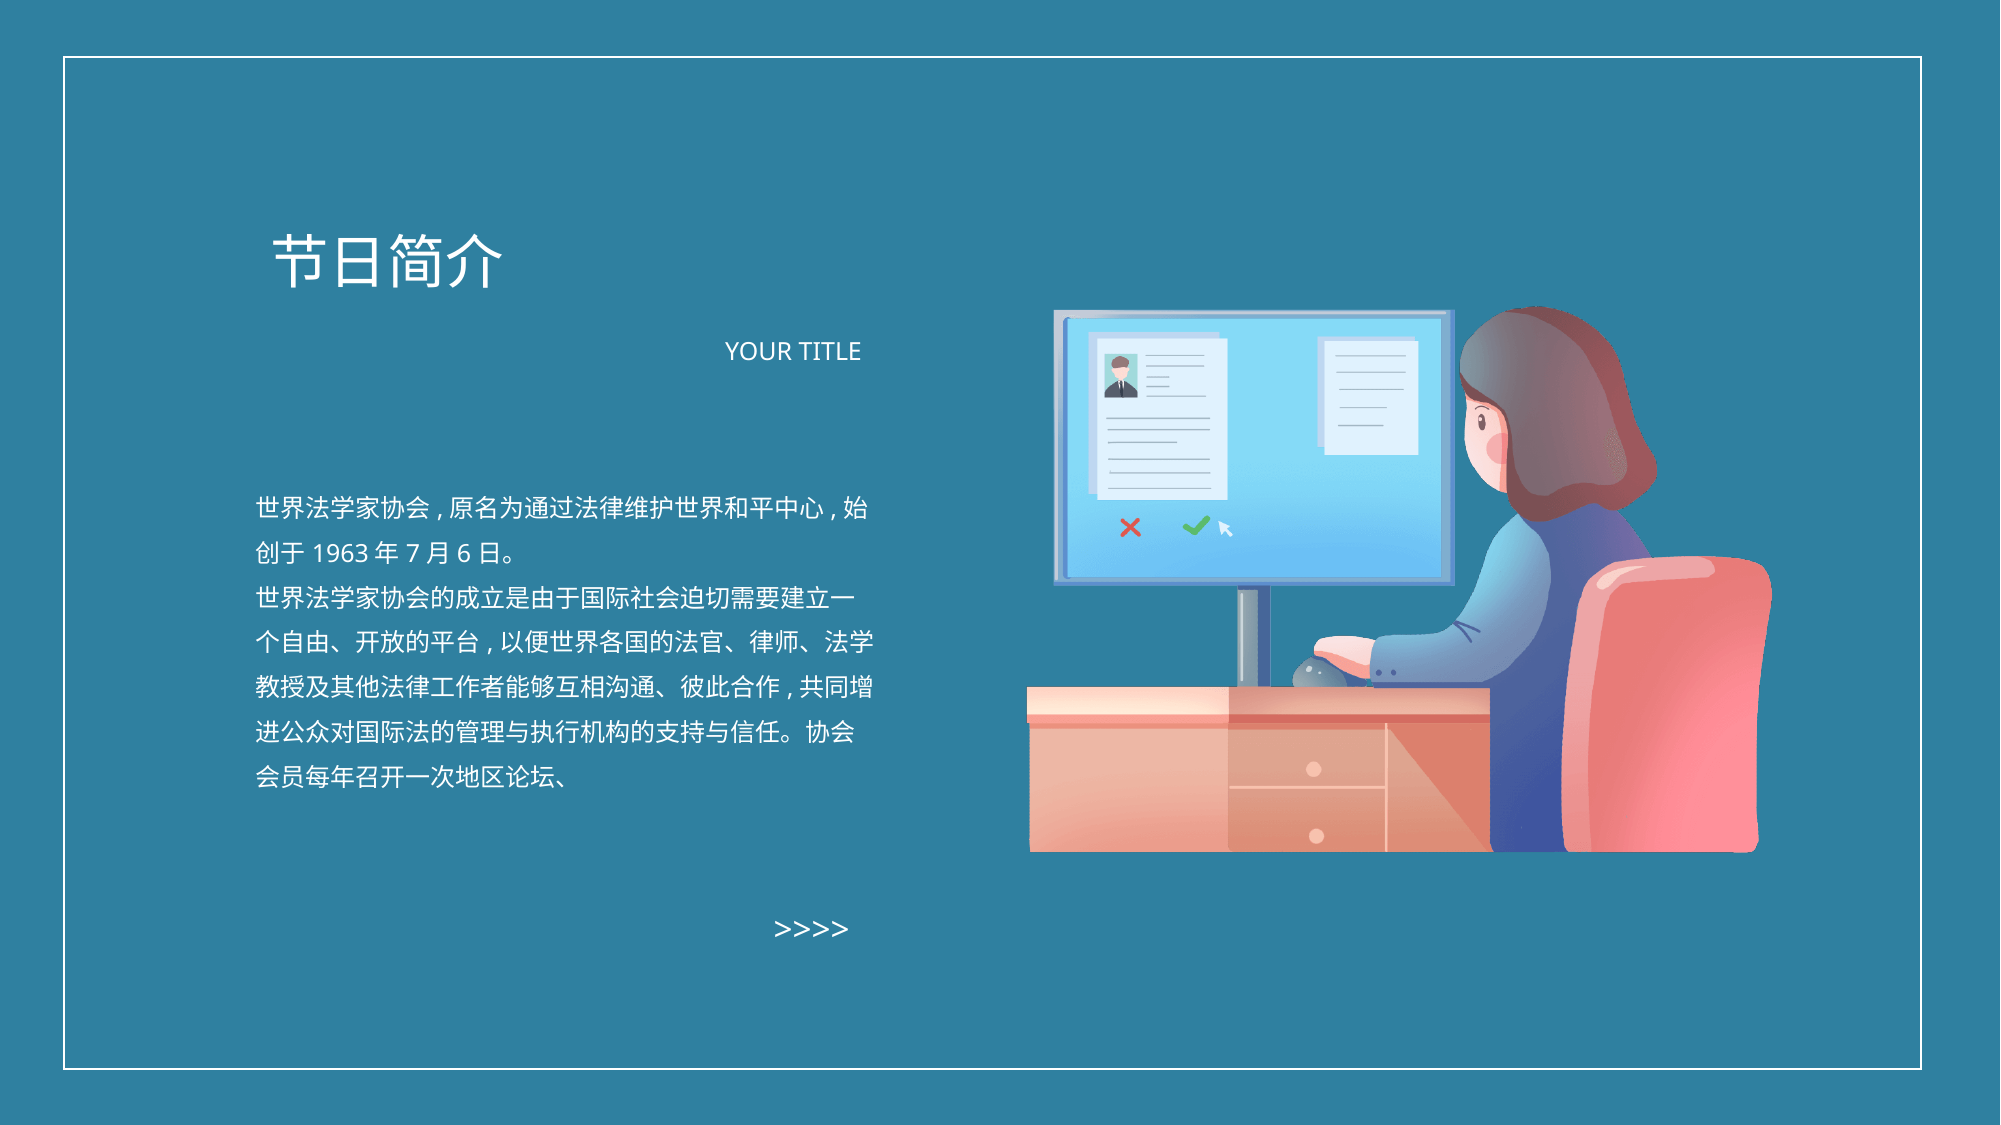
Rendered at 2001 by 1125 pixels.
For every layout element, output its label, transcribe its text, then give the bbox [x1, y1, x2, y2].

picture [960, 132, 1819, 992]
text_box 世界法学家协会,原名为通过法律维护世界和平中心,始创于1963年7月6日。 世界法学家协会的成立是由于国际社会迫切需要建立一个自由、开放的平台,以便世界各国的法官、律师、法学教授及其他法律工作者能够互相沟通、彼此合作,共同增进公众对国际法的管理与执行机构的支持与信任。协会会员每年召开一次地区论坛、 [241, 469, 891, 799]
text_box >>>> [758, 880, 960, 956]
text_box YOUR TITLE [710, 328, 960, 374]
text_box 节日简介 [256, 217, 646, 303]
